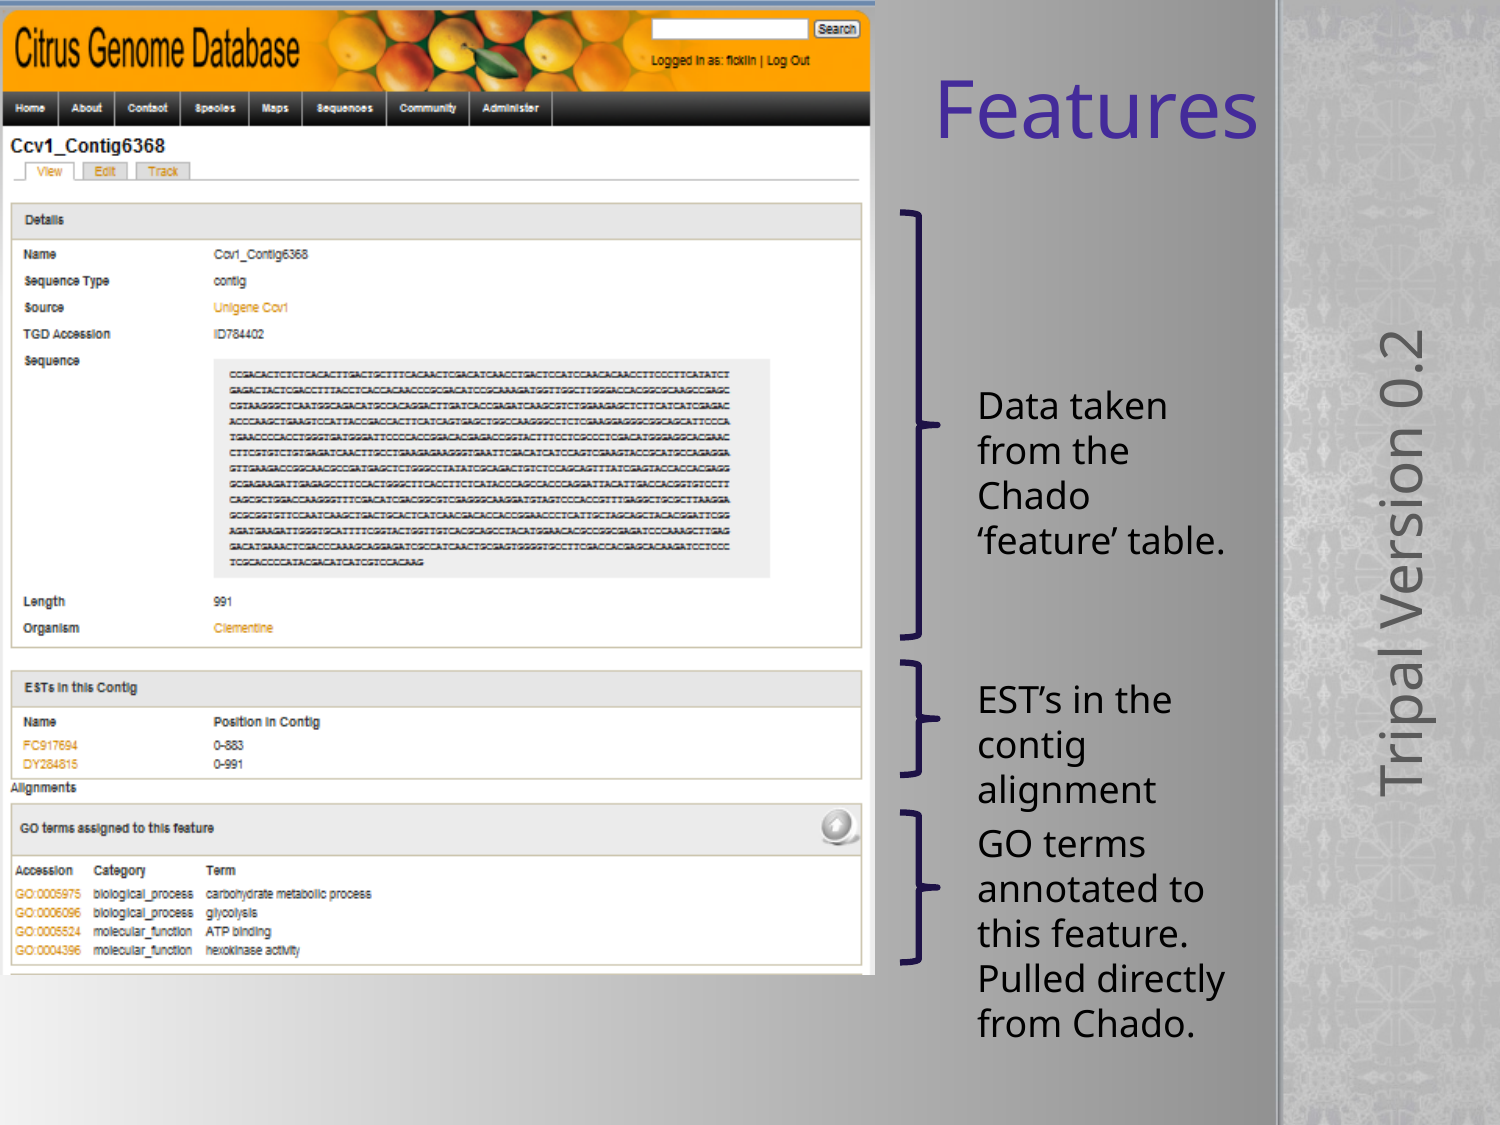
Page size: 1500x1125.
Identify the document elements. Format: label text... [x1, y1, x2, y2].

text_box [899, 211, 939, 639]
text_box Features [918, 12, 1277, 200]
text_box Data taken from the Chado ‘feature’ table. [962, 374, 1262, 570]
text_box [899, 811, 939, 964]
text_box [899, 661, 939, 777]
text_box GO terms annotated to this feature. Pulled directly from Chado. [962, 812, 1262, 1053]
text_box EST’s in the contig alignment [962, 668, 1262, 812]
picture [1275, 0, 1500, 1125]
picture [1275, 200, 1280, 1125]
picture [0, 0, 876, 976]
